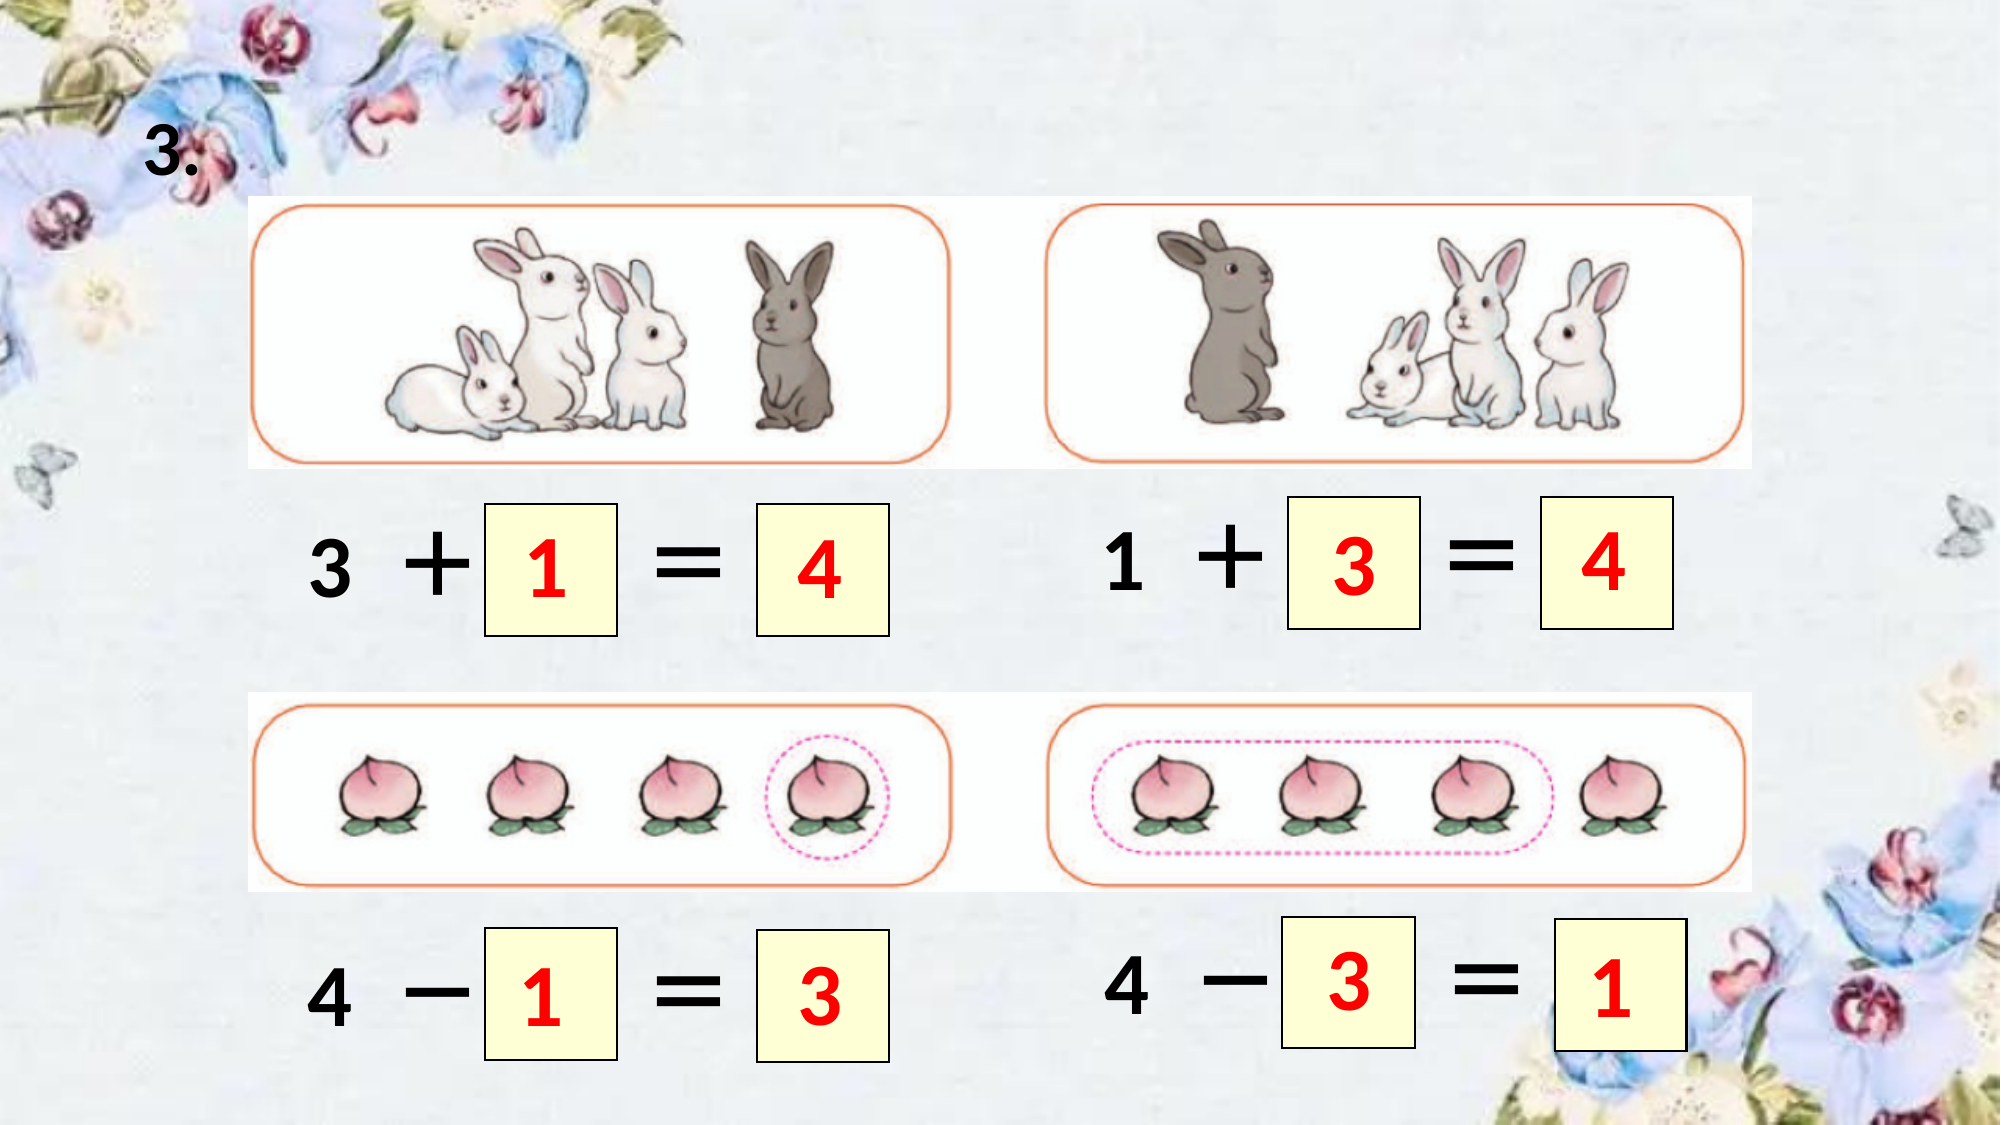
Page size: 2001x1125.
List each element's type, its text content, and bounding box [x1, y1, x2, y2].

picture [0, 0, 2000, 1125]
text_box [292, 501, 953, 637]
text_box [1090, 916, 1750, 1051]
text_box 3. [127, 71, 315, 220]
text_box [292, 928, 953, 1063]
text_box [1085, 494, 1745, 630]
